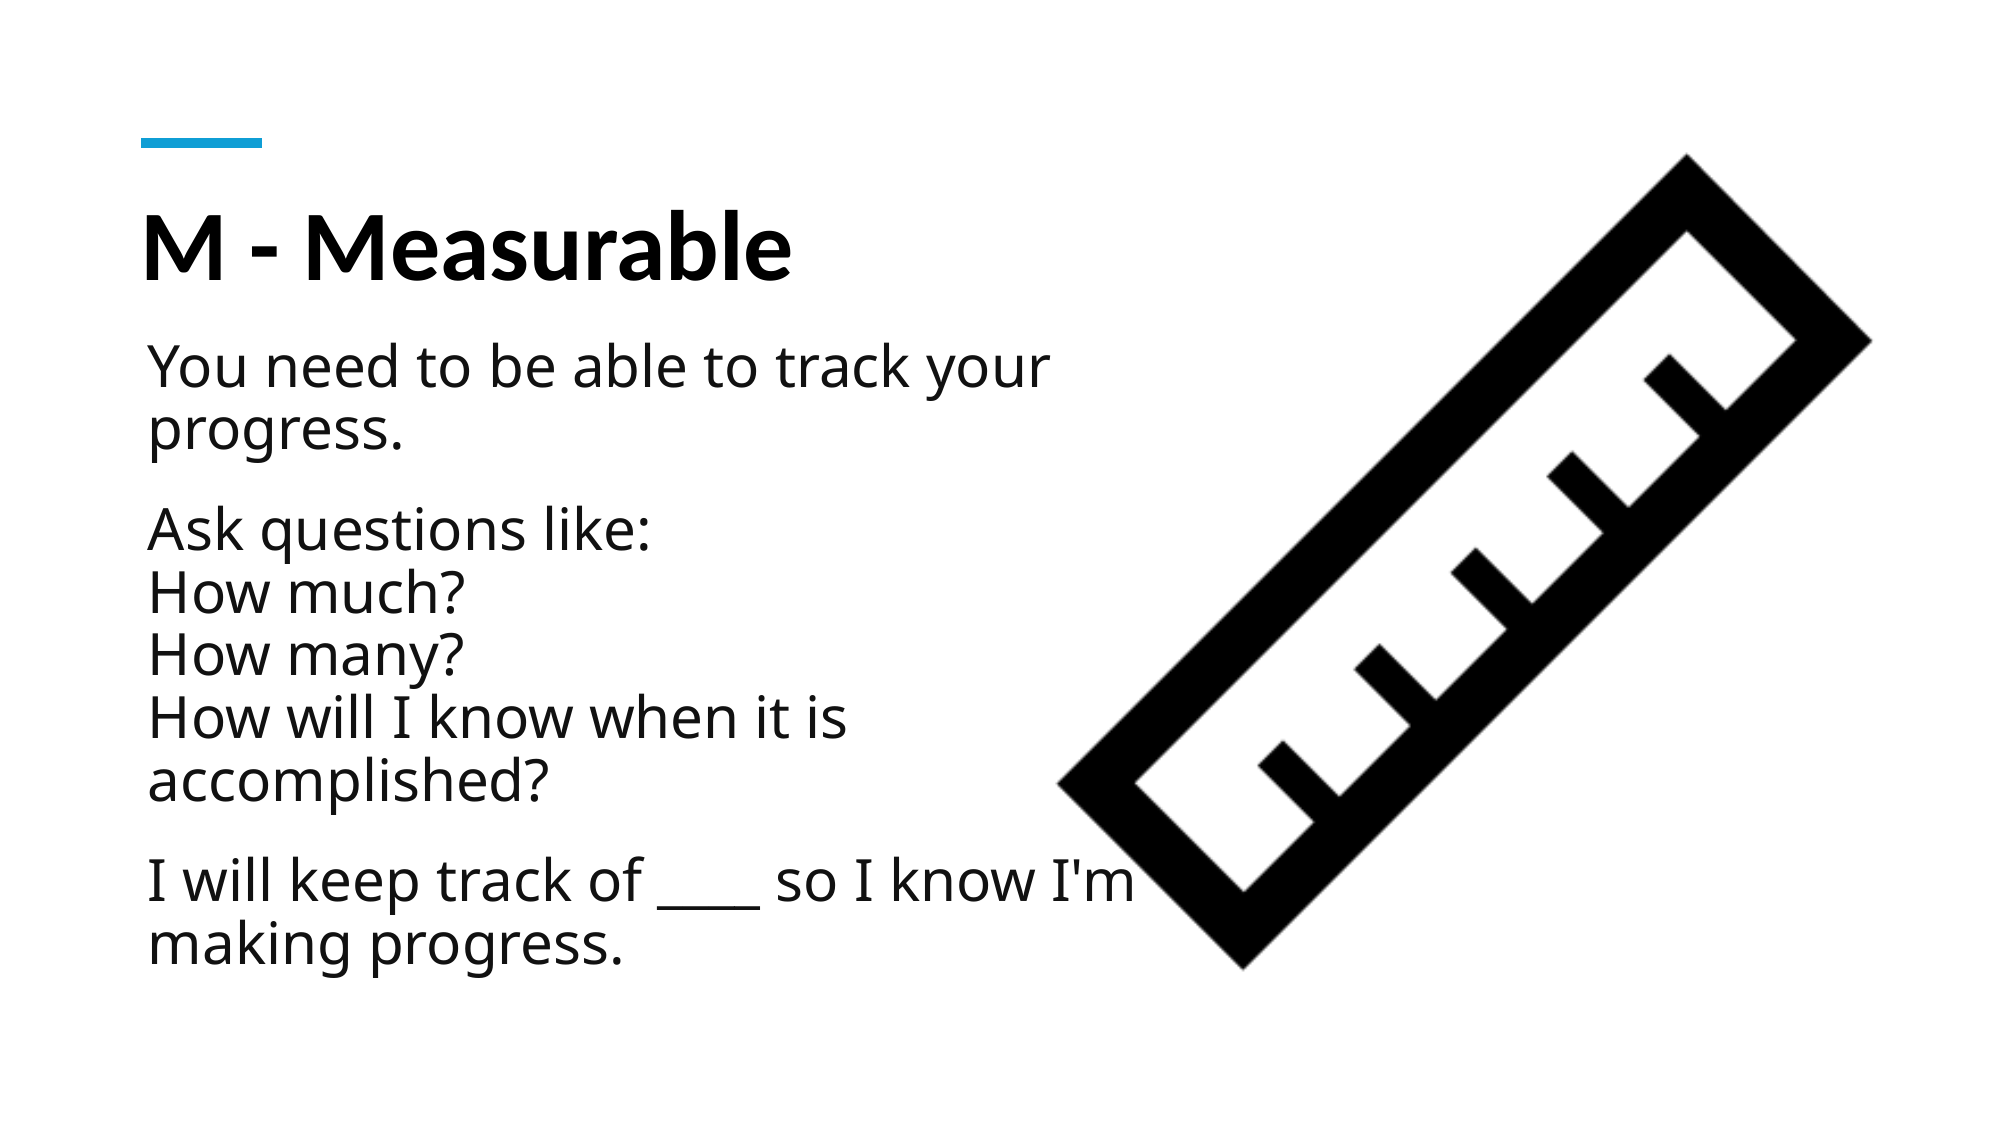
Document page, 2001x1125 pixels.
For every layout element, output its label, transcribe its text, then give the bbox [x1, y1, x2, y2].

list You need to be able to track your progress. Ask questions like: How much? How many? How will I know when it is accomplished? I will keep track of ____ so I know I'm making progress. [132, 329, 1200, 1071]
title M - Measurable [124, 186, 871, 330]
picture [1028, 126, 1902, 1000]
